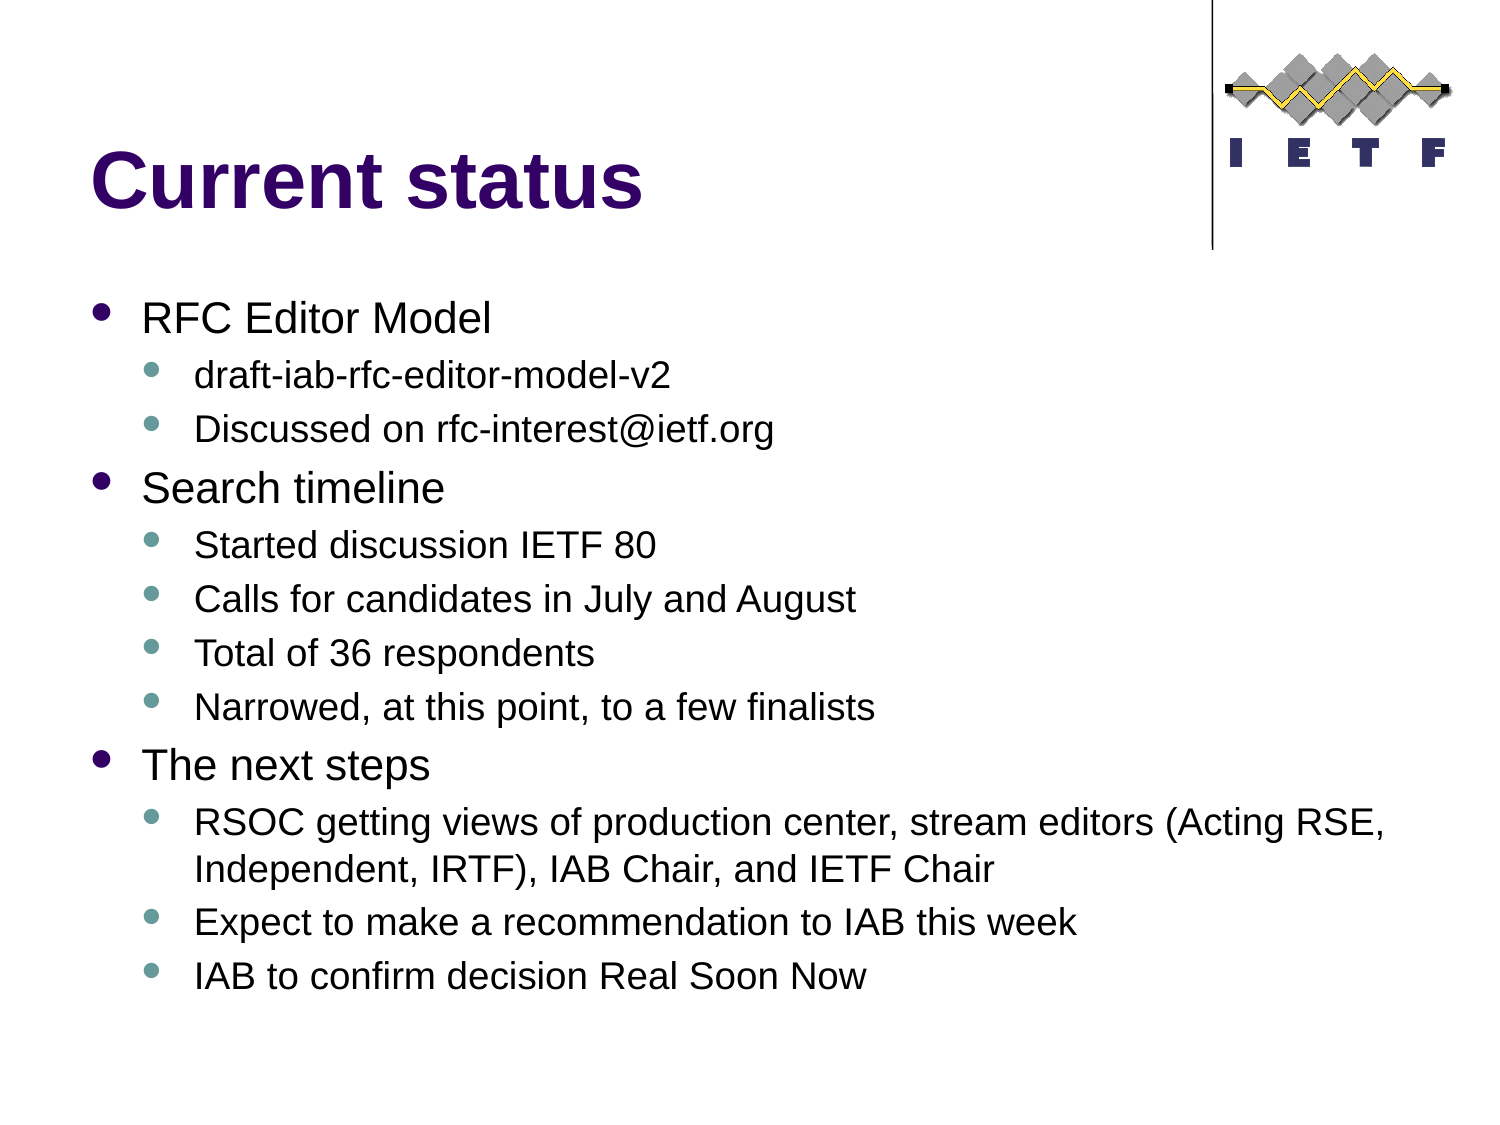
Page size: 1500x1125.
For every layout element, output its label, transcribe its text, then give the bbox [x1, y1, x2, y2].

title Current status [74, 19, 1201, 233]
list RFC Editor Model draft-iab-rfc-editor-model-v2 Discussed on rfc-interest@ietf.org Search timeline Started discussion IETF 80 Calls for candidates in July and August Total of 36 respondents Narrowed, at this point, to a few finalists The next steps RSOC getting views of production center, stream editors (Acting RSE, Independent, IRTF), IAB Chair, and IETF Chair Expect to make a recommendation to IAB this week IAB to confirm decision Real Soon Now [74, 281, 1426, 1006]
picture [1212, 37, 1463, 181]
